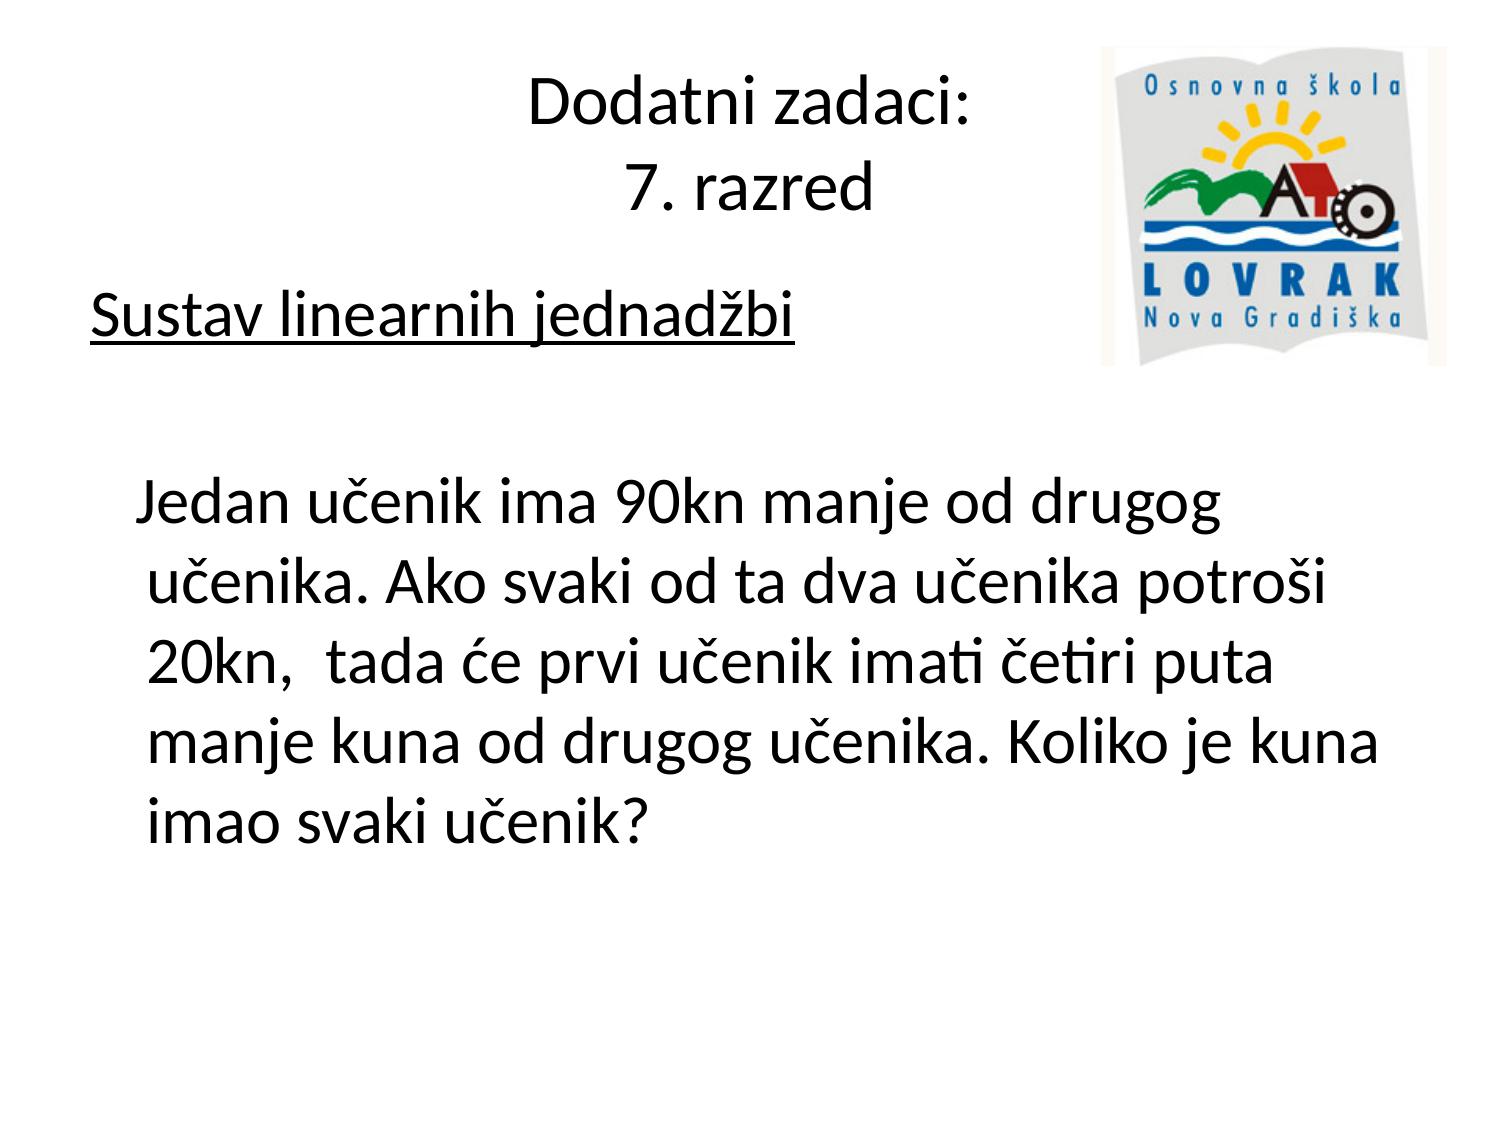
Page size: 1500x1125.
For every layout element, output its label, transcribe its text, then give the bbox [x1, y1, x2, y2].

title Dodatni zadaci: 7. razred [75, 45, 1102, 233]
picture [1101, 46, 1448, 366]
list Sustav linearnih jednadžbi Jedan učenik ima 90kn manje od drugog učenika. Ako svaki od ta dva učenika potroši 20kn, tada će prvi učenik imati četiri puta manje kuna od drugog učenika. Koliko je kuna imao svaki učenik? [75, 262, 1425, 1005]
